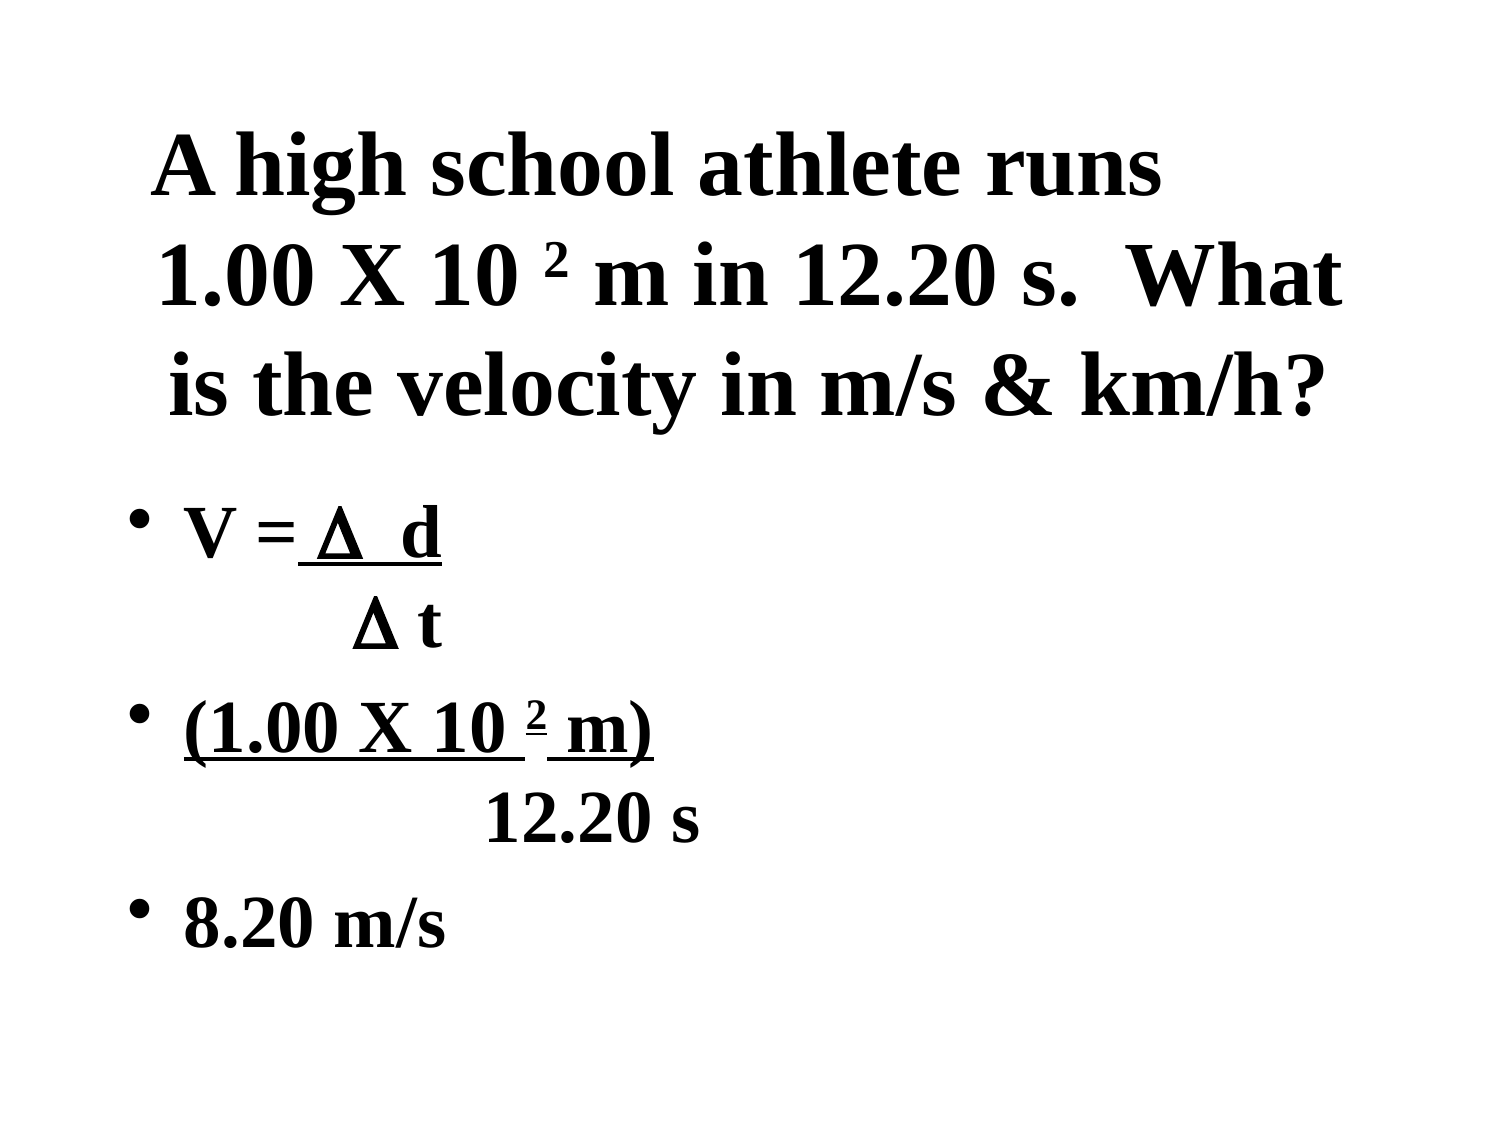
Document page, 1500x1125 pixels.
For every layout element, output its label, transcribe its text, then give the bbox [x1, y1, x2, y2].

title A high school athlete runs 1.00 X 10 2 m in 12.20 s. What is the velocity in m/s & km/h? [112, 99, 1388, 438]
list V =  d  t (1.00 X 10 2 m) 12.20 s 8.20 m/s [112, 474, 1388, 1001]
